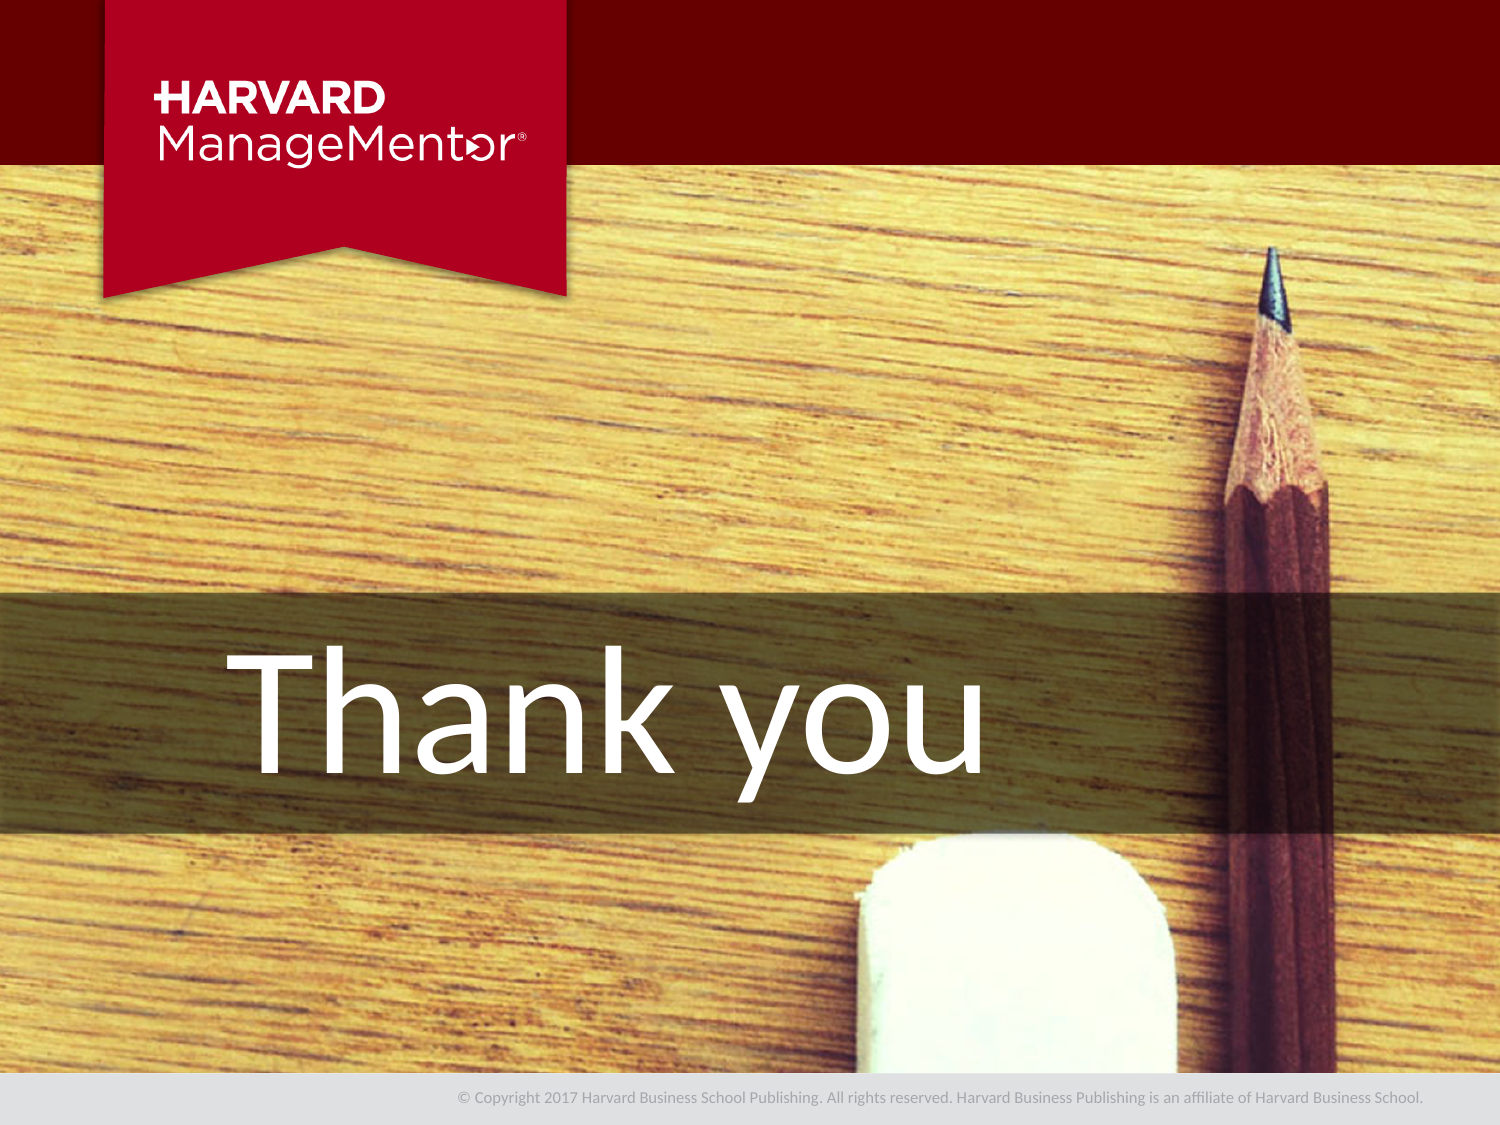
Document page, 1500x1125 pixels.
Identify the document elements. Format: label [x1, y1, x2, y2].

picture [0, 164, 1500, 1076]
text_box [103, 0, 567, 299]
